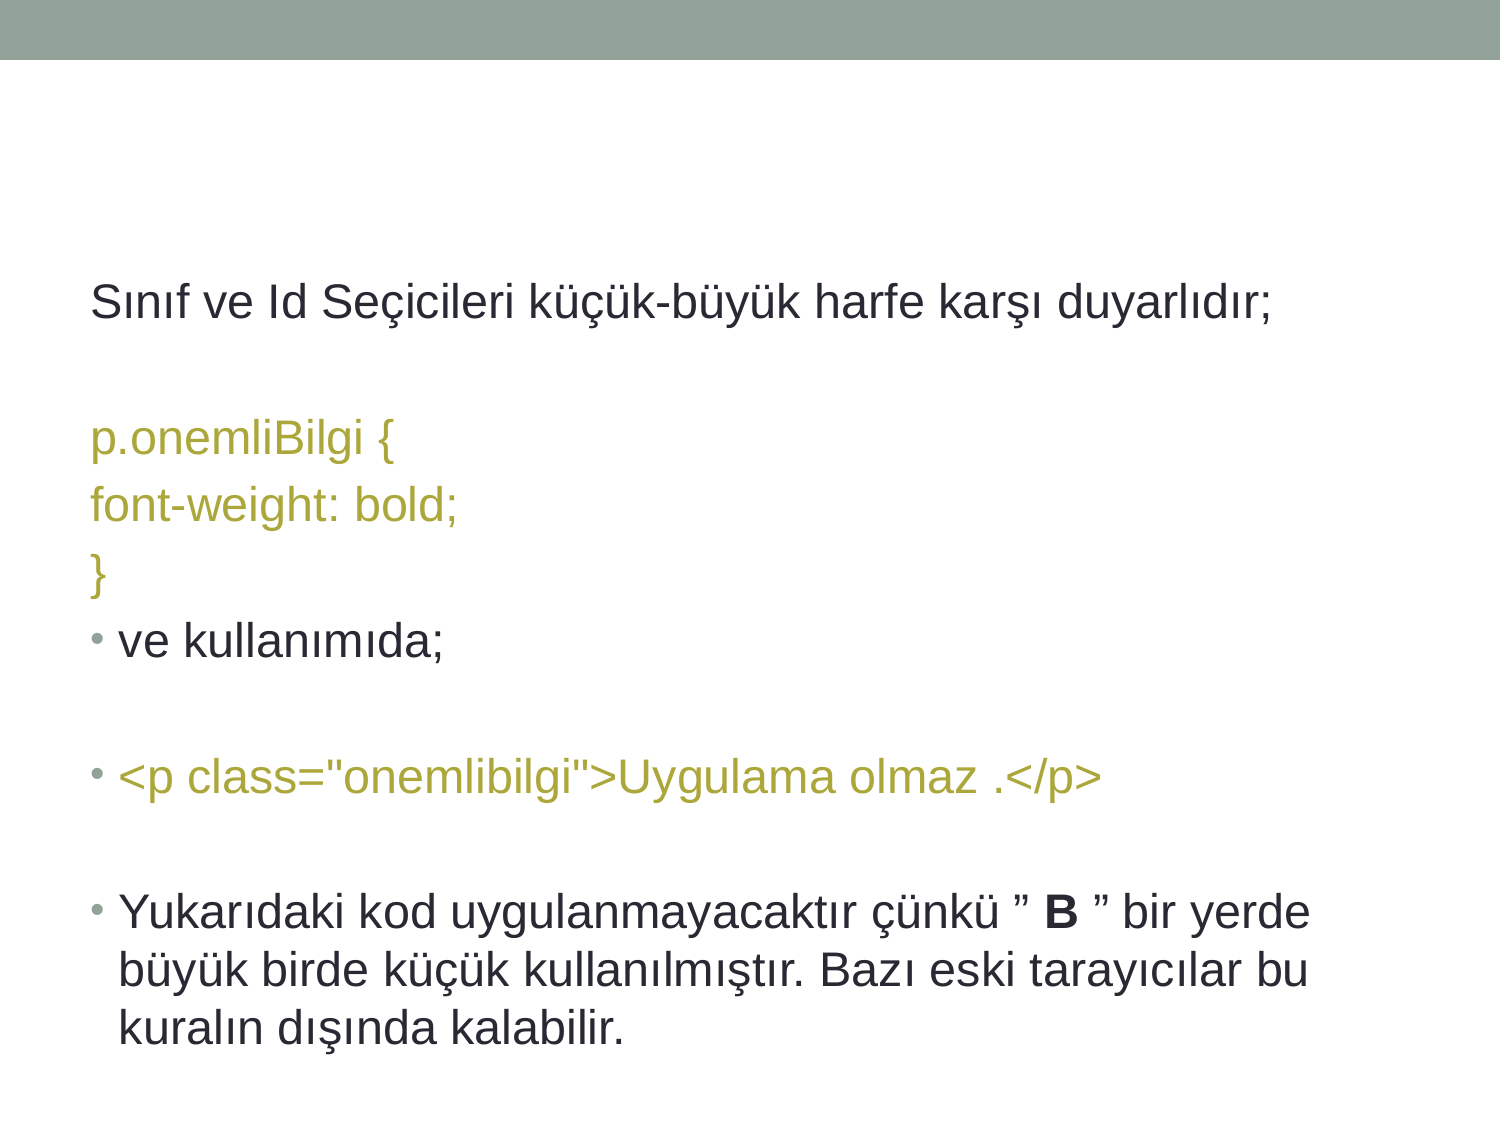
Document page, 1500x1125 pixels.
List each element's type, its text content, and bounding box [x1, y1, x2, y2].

list Sınıf ve Id Seçicileri küçük-büyük harfe karşı duyarlıdır; p.onemliBilgi { font-weight: bold; } ve kullanımıda; <p class="onemlibilgi">Uygulama olmaz .</p> Yukarıdaki kod uygulanmayacaktır çünkü ” B ” bir yerde büyük birde küçük kullanılmıştır. Bazı eski tarayıcılar bu kuralın dışında kalabilir. [75, 262, 1425, 1063]
